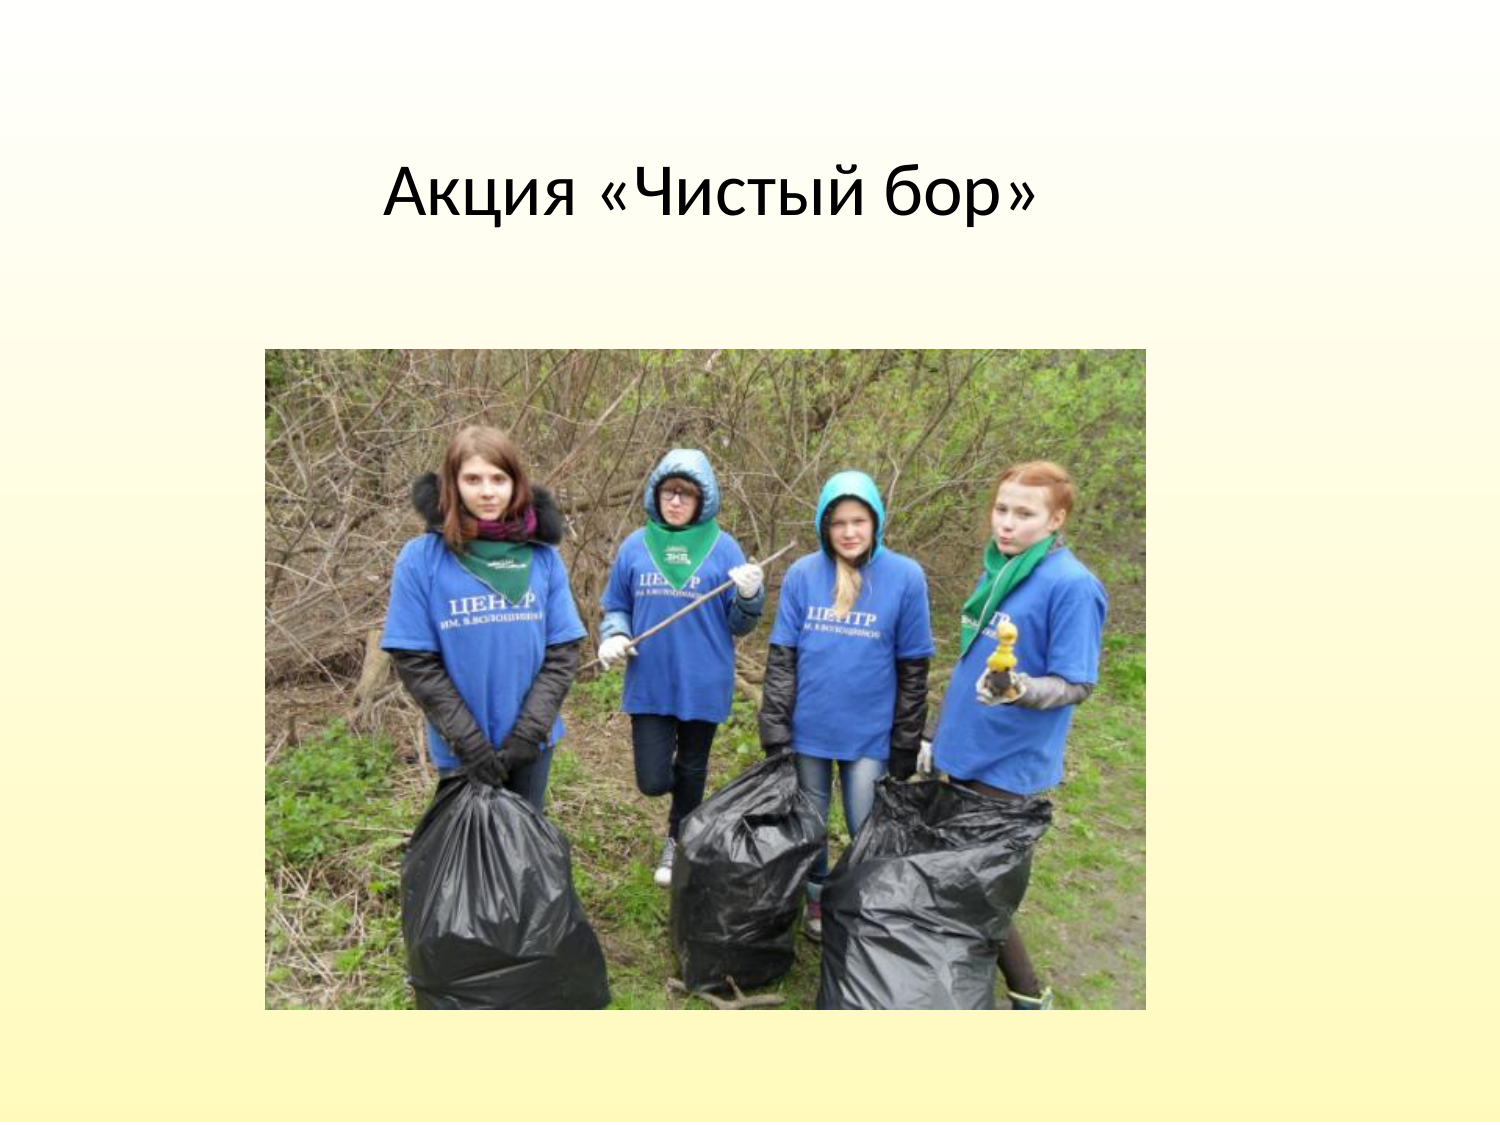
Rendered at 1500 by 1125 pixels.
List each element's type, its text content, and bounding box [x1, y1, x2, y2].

title Акция «Чистый бор» [0, 137, 1425, 233]
text_box [0, 0, 1500, 1122]
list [265, 349, 1146, 1010]
